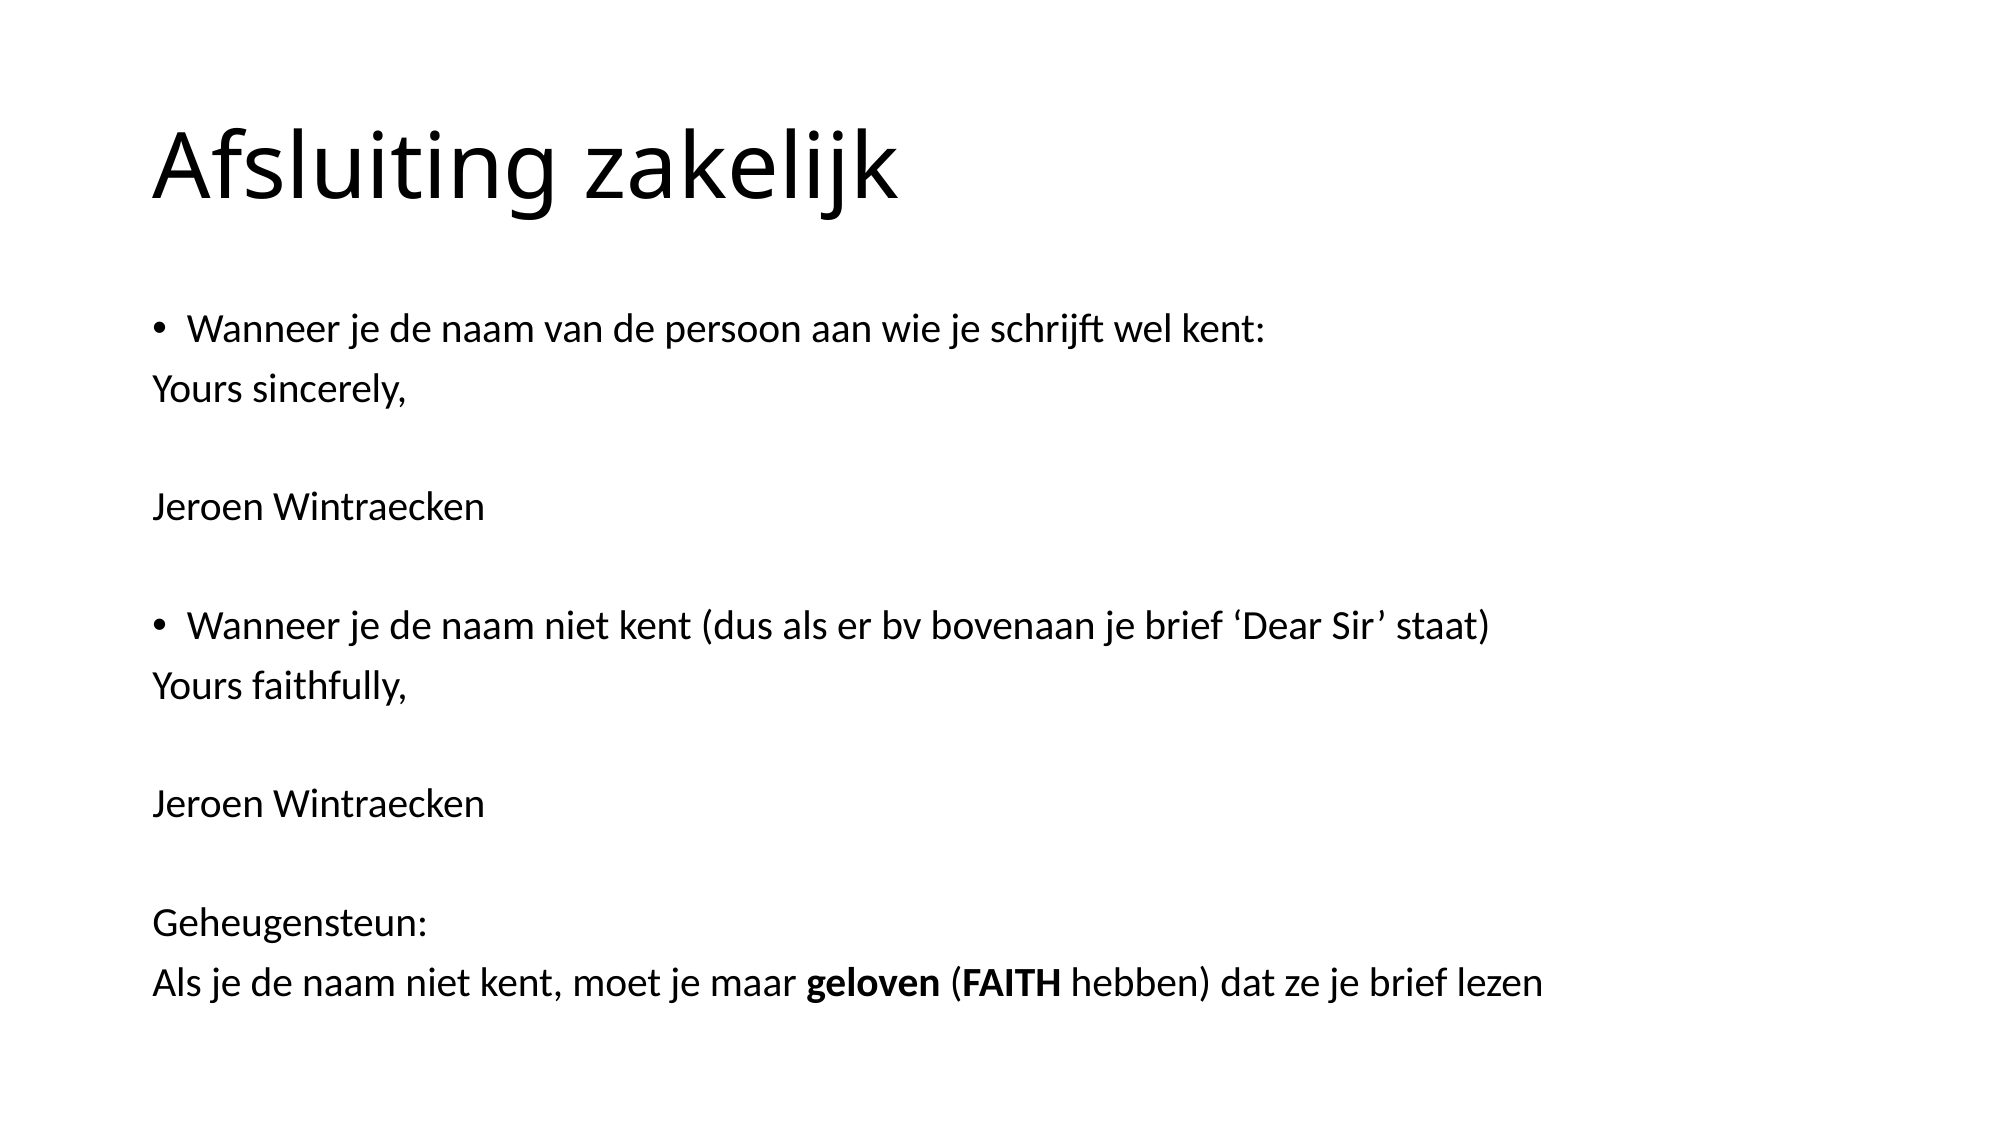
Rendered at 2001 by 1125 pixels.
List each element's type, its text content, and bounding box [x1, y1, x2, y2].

list Wanneer je de naam van de persoon aan wie je schrijft wel kent: Yours sincerely, Jeroen Wintraecken Wanneer je de naam niet kent (dus als er bv bovenaan je brief ‘Dear Sir’ staat) Yours faithfully, Jeroen Wintraecken Geheugensteun: Als je de naam niet kent, moet je maar geloven (FAITH hebben) dat ze je brief lezen [137, 299, 1863, 1014]
title Afsluiting zakelijk [137, 59, 1863, 278]
